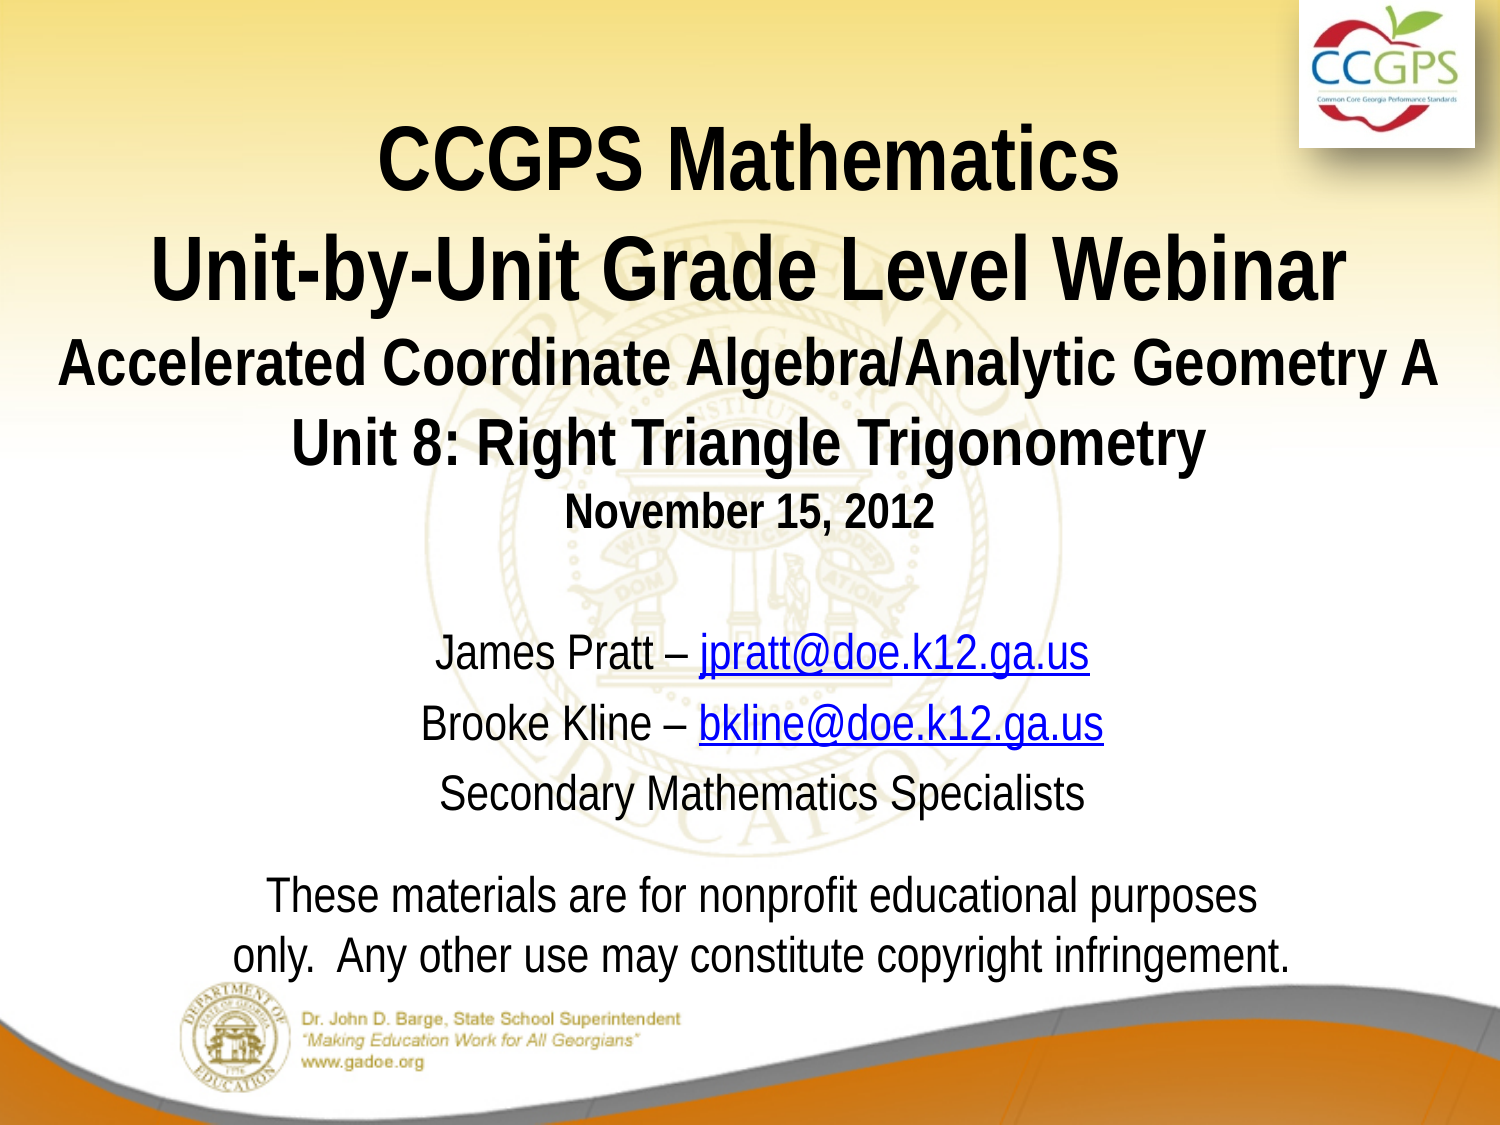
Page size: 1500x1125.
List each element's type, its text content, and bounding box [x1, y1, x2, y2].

subtitle James Pratt – jpratt@doe.k12.ga.us Brooke Kline – bkline@doe.k12.ga.us Secondary Mathematics Specialists These materials are for nonprofit educational purposes only. Any other use may constitute copyright infringement. [212, 612, 1313, 1038]
picture [0, 0, 1500, 1125]
title CCGPS Mathematics Unit-by-Unit Grade Level Webinar Accelerated Coordinate Algebra/Analytic Geometry A Unit 8: Right Triangle Trigonometry November 15, 2012 [24, 24, 1476, 613]
